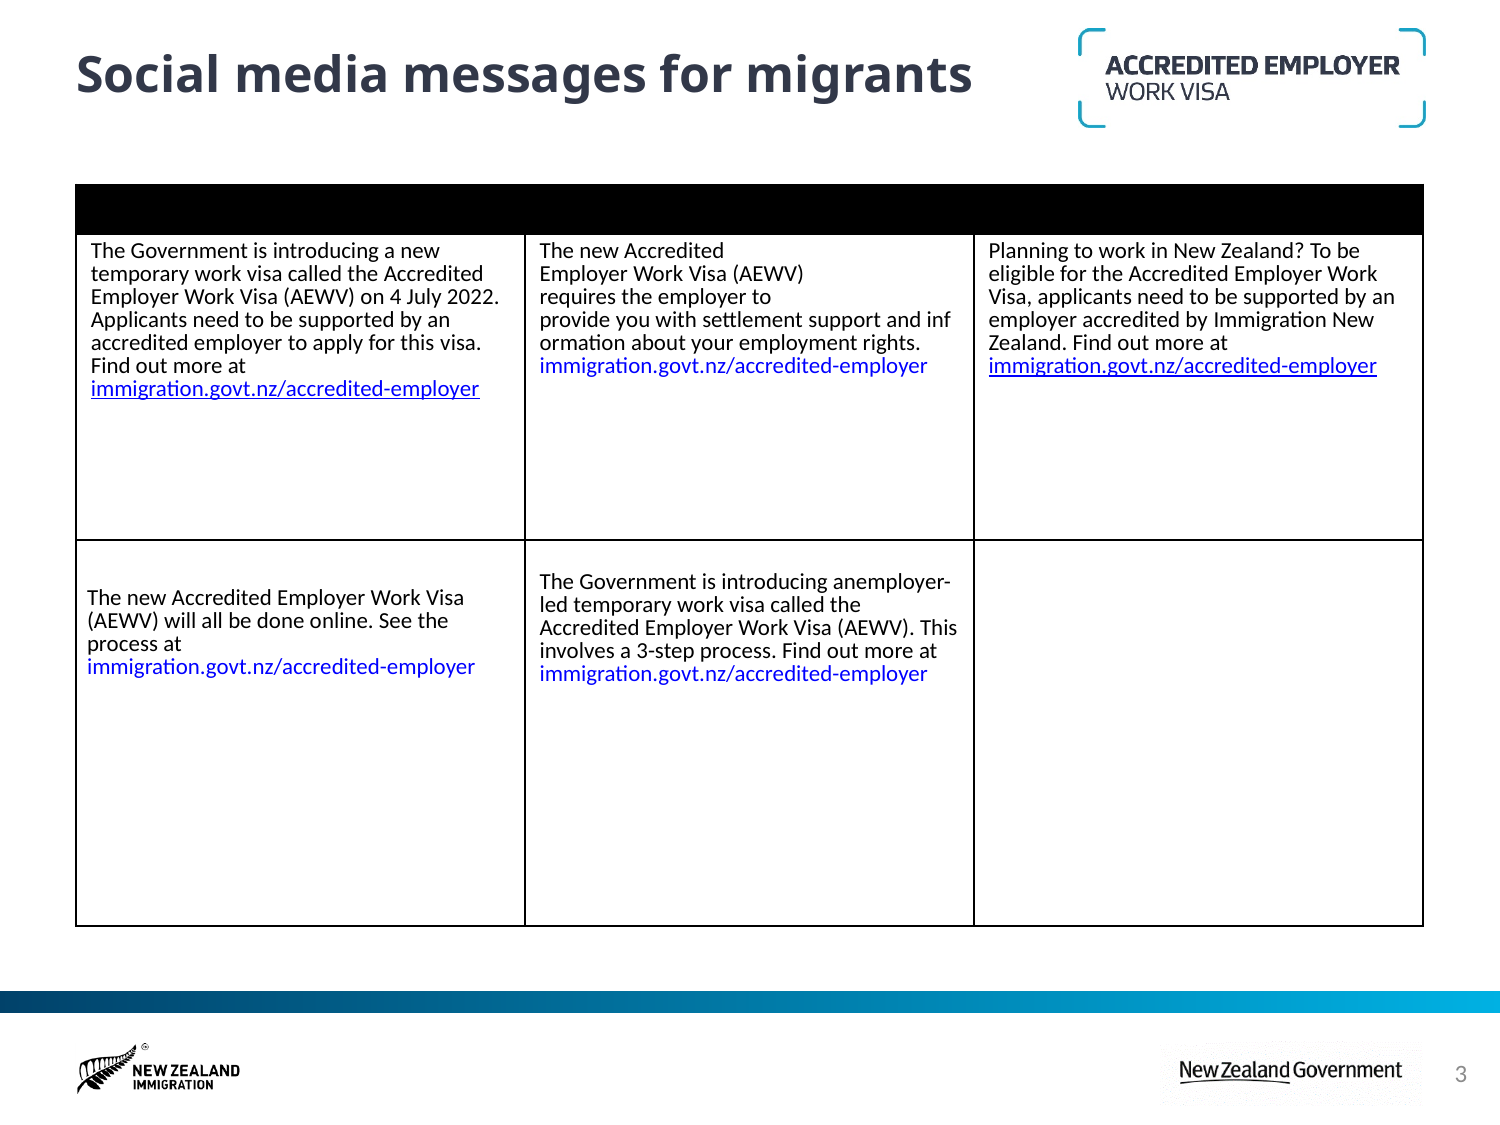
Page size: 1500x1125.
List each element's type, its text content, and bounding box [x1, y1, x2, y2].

table_cell The Government is introducing anemployer-led temporary work visa called the Accredited Employer Work Visa (AEWV). This involves a 3-step process. Find out more at immigration.govt.nz/accredited-employer [526, 541, 973, 925]
table_cell [975, 541, 1422, 925]
picture [0, 0, 1500, 990]
table_header [77, 185, 1422, 233]
table_cell The new Accredited Employer Work Visa (AEWV) requires the employer to provide you with settlement support and information about your employment rights. immigration.govt.nz/accredited-employer [526, 235, 973, 539]
title Social media messages for migrants [61, 19, 1423, 127]
table_cell The Government is introducing a new temporary work visa called the Accredited Employer Work Visa (AEWV) on 4 July 2022. Applicants need to be supported by an accredited employer to apply for this visa. Find out more at immigration.govt.nz/accredited-employer [77, 235, 524, 539]
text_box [0, 990, 1500, 1125]
table_cell Planning to work in New Zealand? To be eligible for the Accredited Employer Work Visa, applicants need to be supported by an employer accredited by Immigration New Zealand. Find out more at immigration.govt.nz/accredited-employer [975, 235, 1422, 539]
table_cell The new Accredited Employer Work Visa (AEWV) will all be done online. See the process at immigration.govt.nz/accredited-employer [77, 541, 524, 925]
